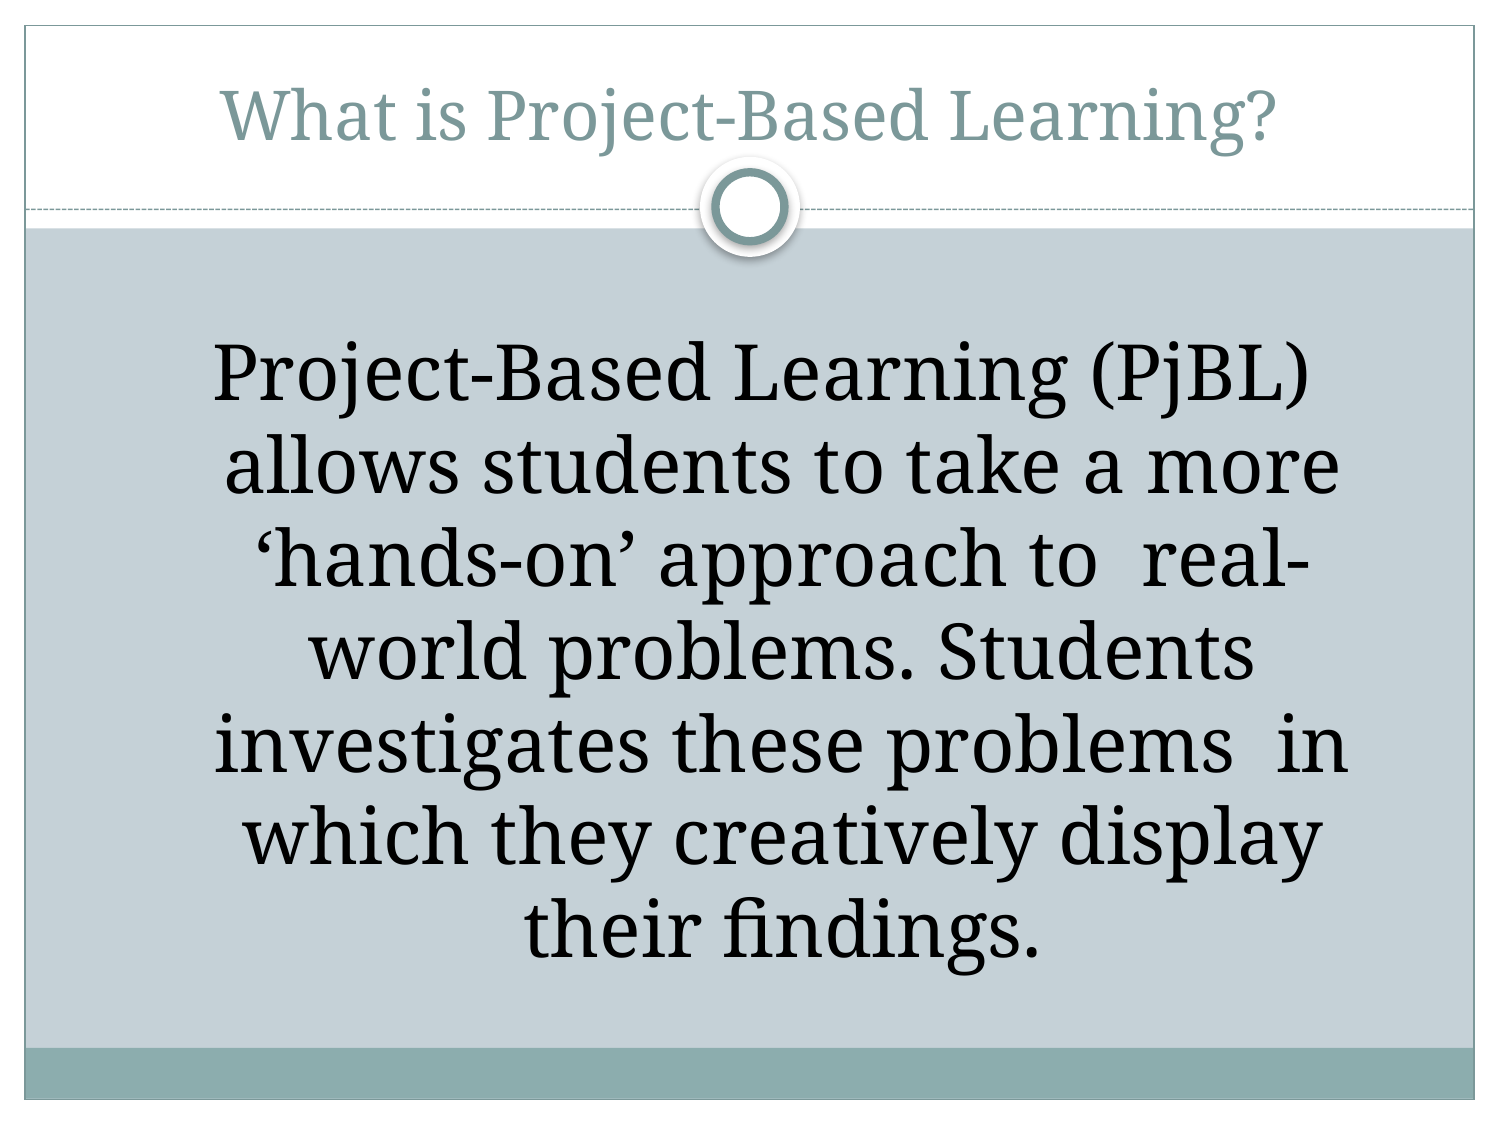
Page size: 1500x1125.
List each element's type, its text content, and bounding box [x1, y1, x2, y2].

list Project-Based Learning (PjBL) allows students to take a more ‘hands-on’ approach to real-world problems. Students investigates these problems in which they creatively display their findings. [99, 237, 1425, 988]
title What is Project-Based Learning? [49, 37, 1450, 162]
